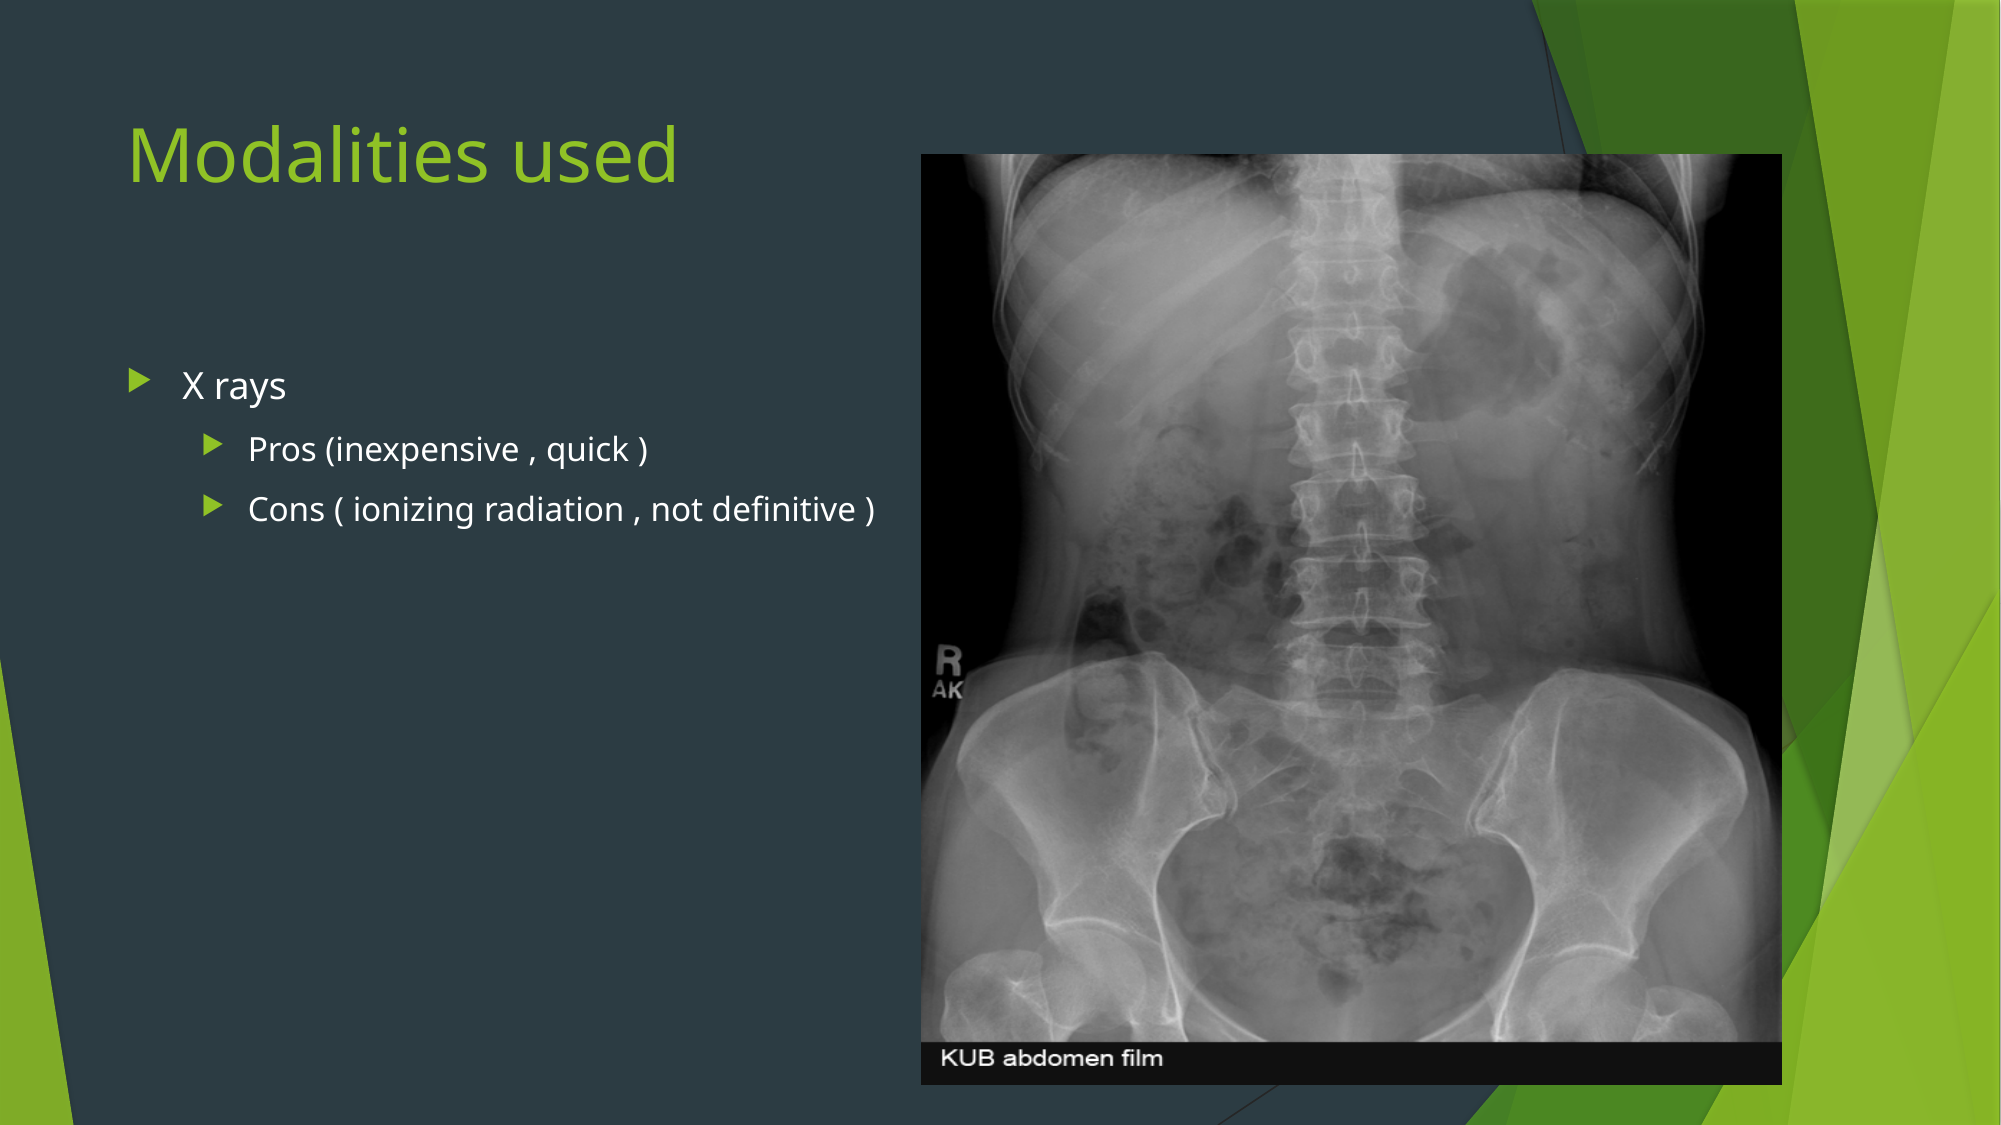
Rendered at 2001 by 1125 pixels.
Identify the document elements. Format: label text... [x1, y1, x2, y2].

picture [920, 153, 1783, 1086]
title Modalities used [111, 99, 1522, 317]
list X rays Pros (inexpensive , quick ) Cons ( ionizing radiation , not definitive ) [111, 354, 915, 992]
